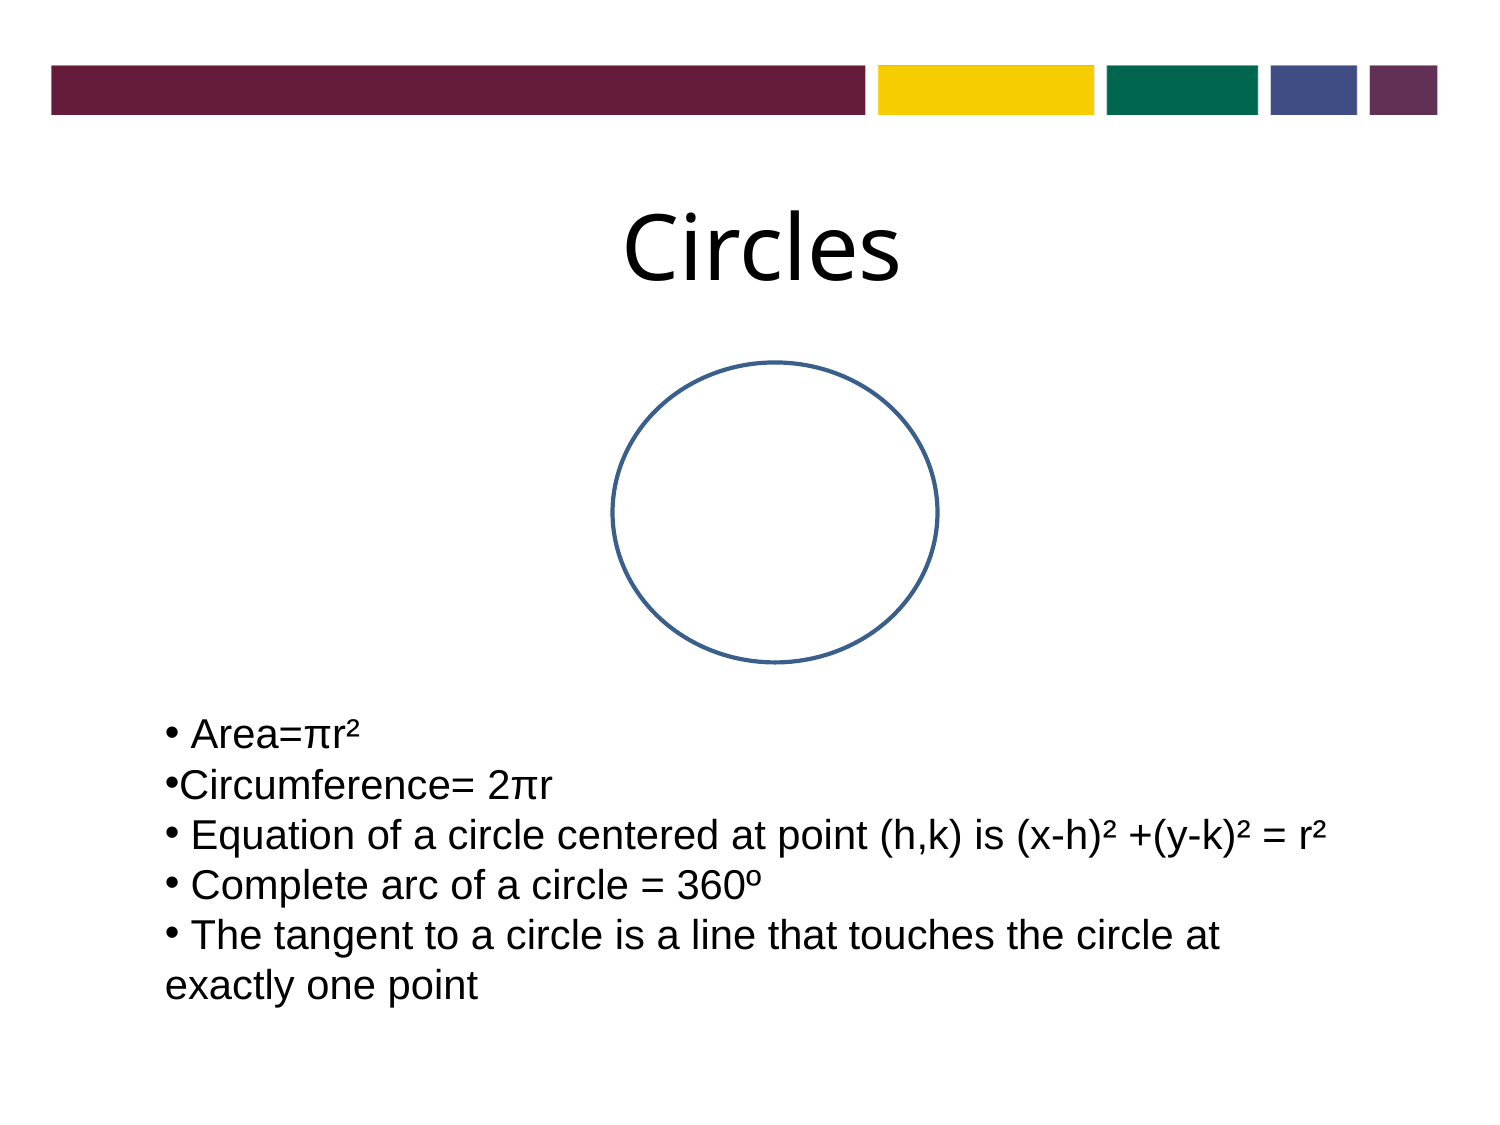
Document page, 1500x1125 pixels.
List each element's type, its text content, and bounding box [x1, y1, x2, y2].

text_box Area=πr² Circumference= 2πr Equation of a circle centered at point (h,k) is (x-h)² +(y-k)² = r² Complete arc of a circle = 360º The tangent to a circle is a line that touches the circle at exactly one point [149, 699, 1363, 1065]
title Circles [87, 149, 1438, 338]
text_box [610, 360, 940, 665]
picture [37, 49, 1438, 116]
